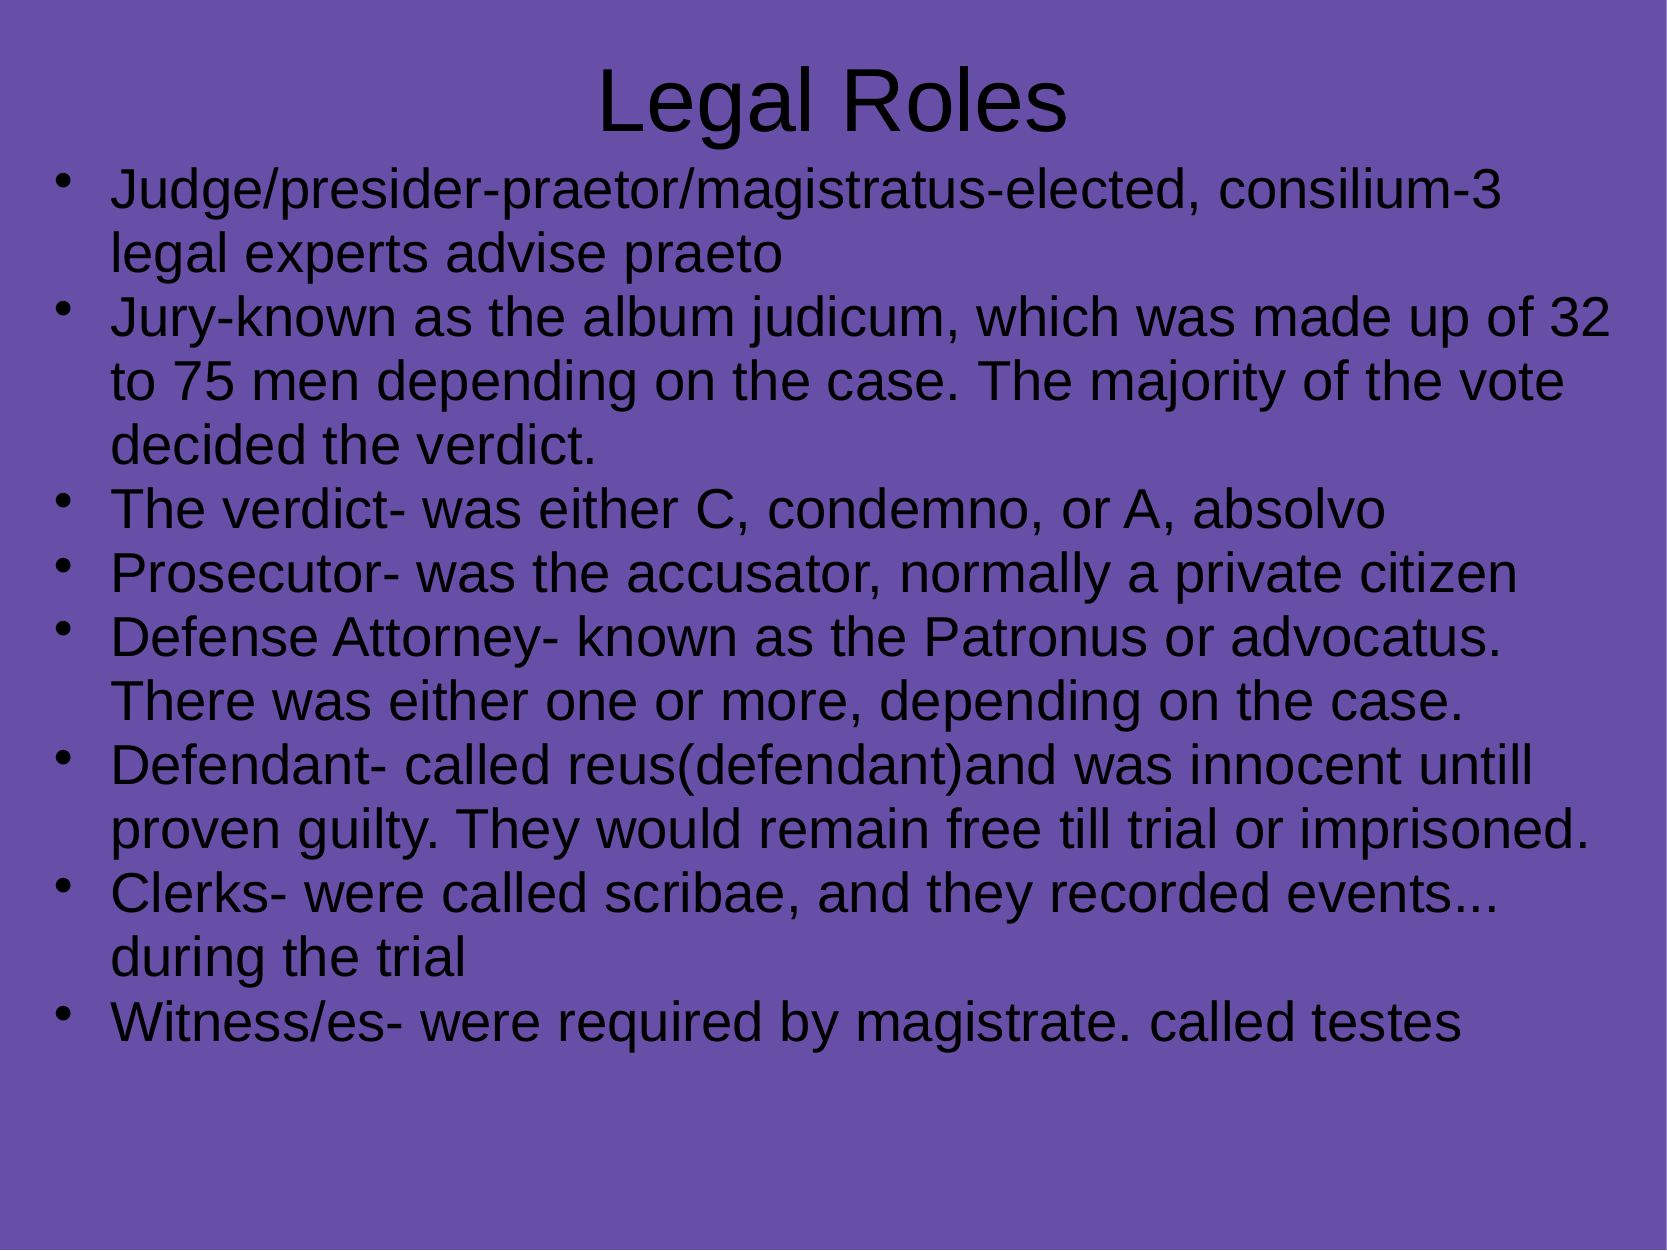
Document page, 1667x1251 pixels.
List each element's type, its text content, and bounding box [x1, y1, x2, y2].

title Legal Roles [40, 49, 1627, 201]
list Judge/presider-praetor/magistratus-elected, consilium-3 legal experts advise praeto Jury-known as the album judicum, which was made up of 32 to 75 men depending on the case. The majority of the vote decided the verdict. The verdict- was either C, condemno, or A, absolvo Prosecutor- was the accusator, normally a private citizen Defense Attorney- known as the Patronus or advocatus. There was either one or more, depending on the case. Defendant- called reus(defendant)and was innocent untill proven guilty. They would remain free till trial or imprisoned. Clerks- were called scribae, and they recorded events... during the trial Witness/es- were required by magistrate. called testes [34, 156, 1623, 1165]
